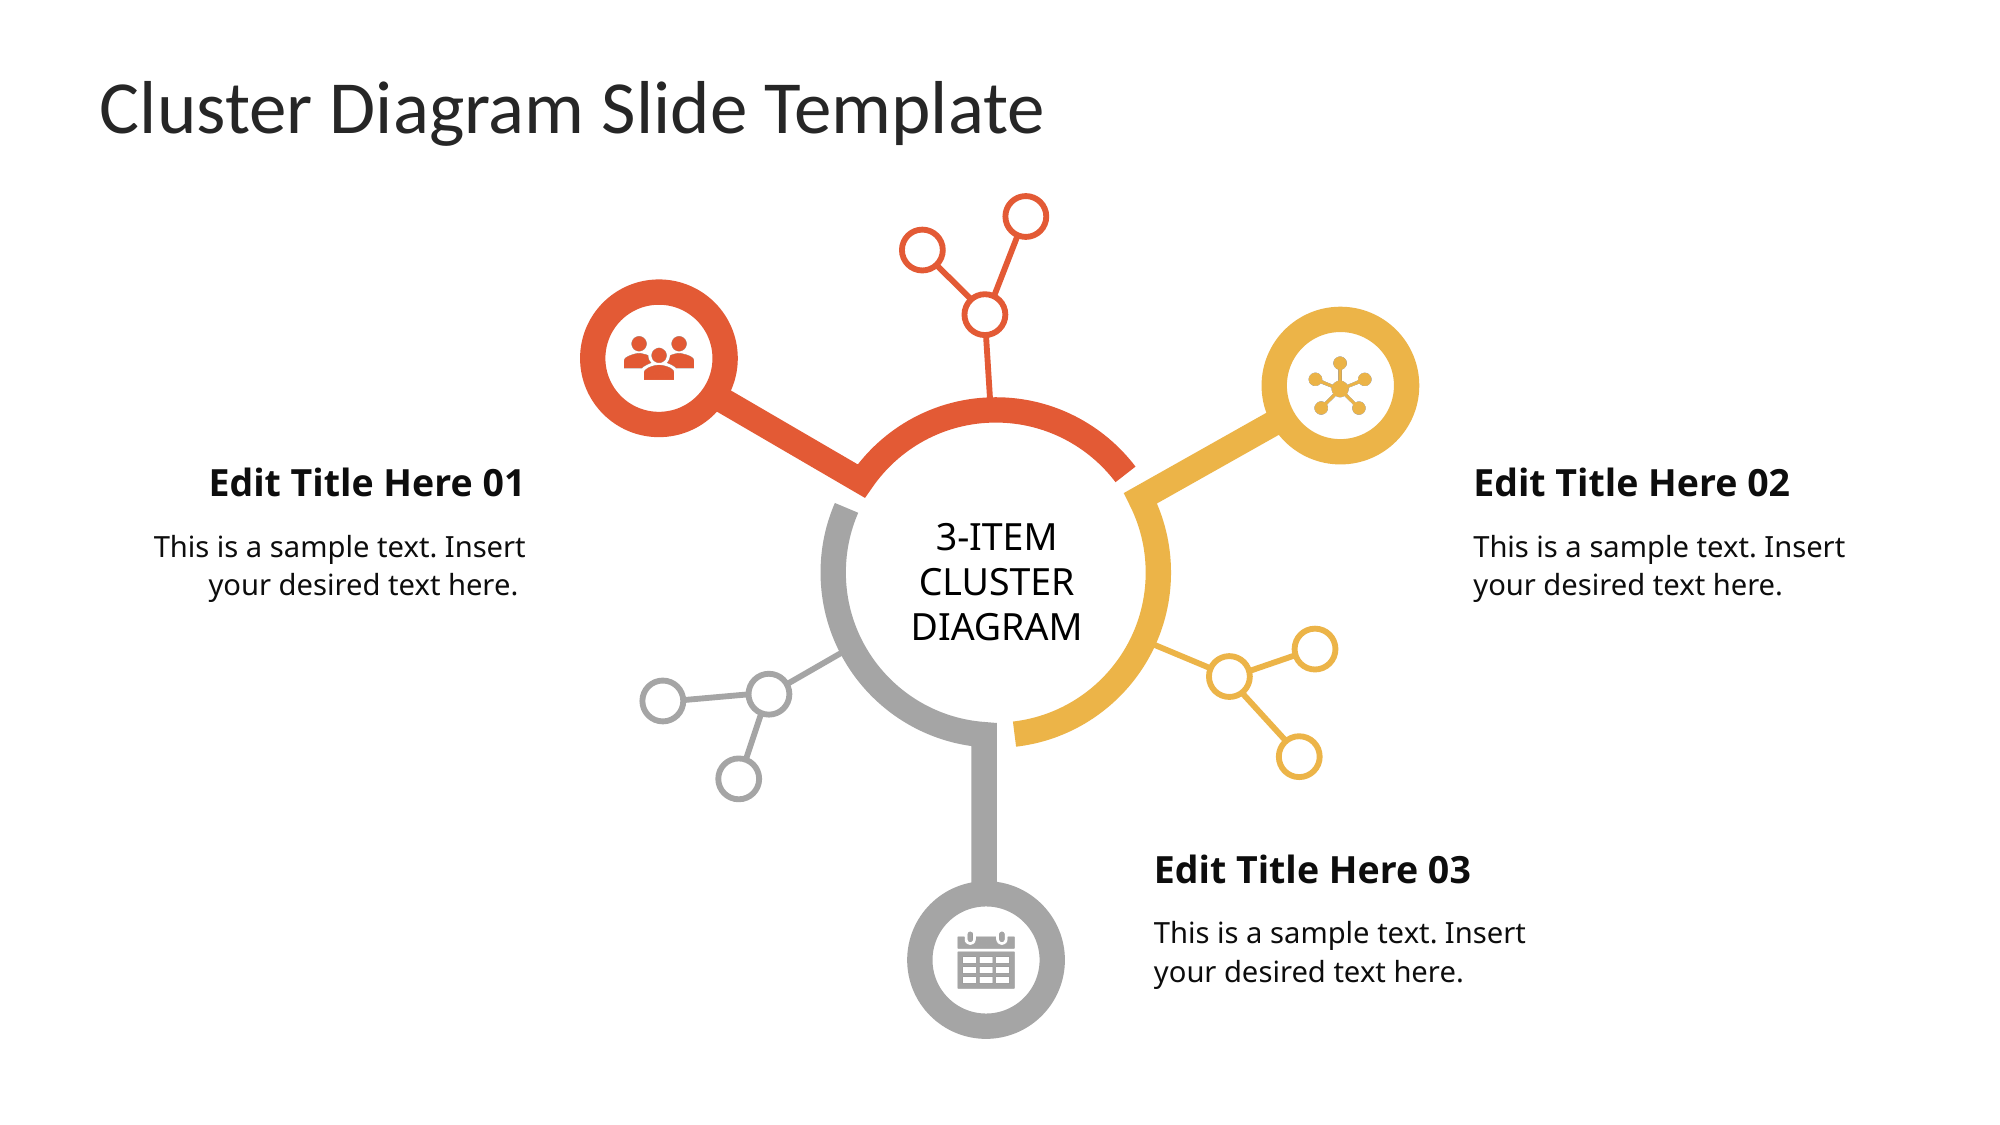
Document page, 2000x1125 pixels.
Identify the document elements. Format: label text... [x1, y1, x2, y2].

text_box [1142, 628, 1336, 778]
title Cluster Diagram Slide Template [99, 45, 1900, 162]
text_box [1153, 836, 1565, 995]
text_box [901, 195, 1047, 409]
text_box [1274, 319, 1407, 452]
text_box [717, 397, 1126, 482]
picture [619, 318, 699, 399]
text_box [1014, 420, 1279, 735]
text_box [833, 507, 985, 890]
text_box [919, 893, 1053, 1027]
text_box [642, 647, 851, 800]
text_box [114, 449, 527, 608]
text_box [592, 292, 726, 425]
picture [946, 920, 1026, 1000]
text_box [1473, 449, 1885, 608]
picture [1300, 345, 1381, 426]
text_box 3-ITEM CLUSTER DIAGRAM [895, 505, 1098, 656]
